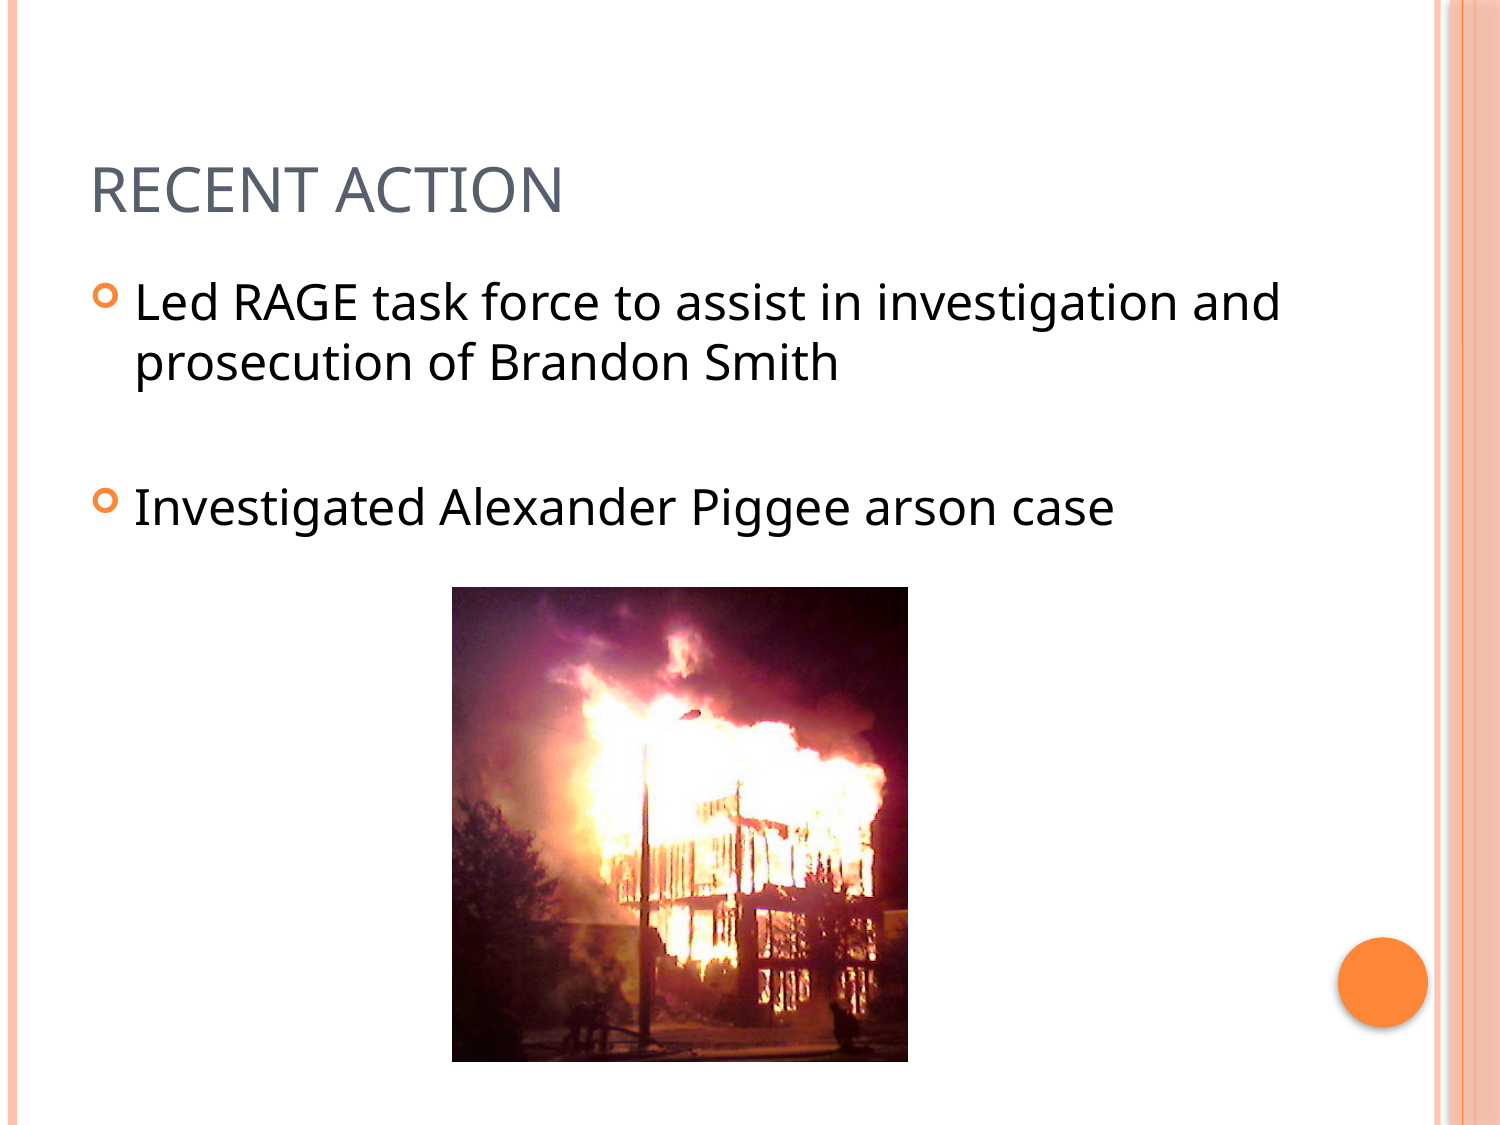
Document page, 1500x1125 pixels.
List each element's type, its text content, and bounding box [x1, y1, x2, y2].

picture [452, 586, 909, 1063]
title Recent Action [75, 45, 1300, 233]
list Led RAGE task force to assist in investigation and prosecution of Brandon Smith Investigated Alexander Piggee arson case [75, 262, 1300, 1062]
